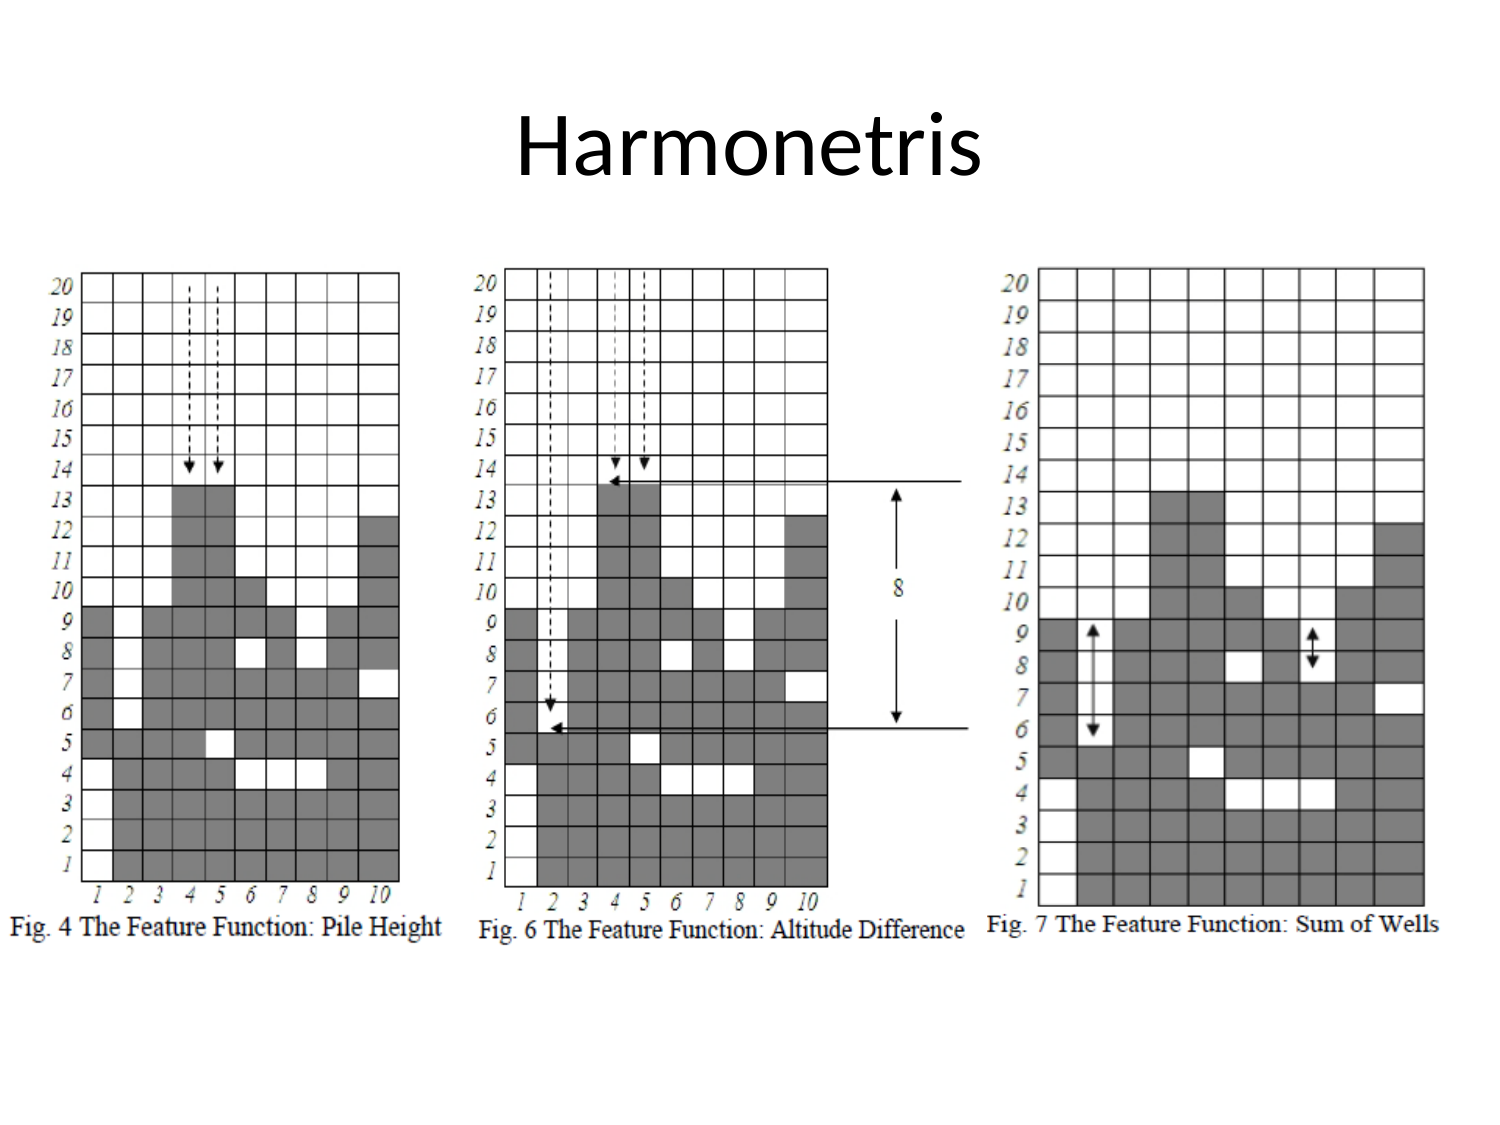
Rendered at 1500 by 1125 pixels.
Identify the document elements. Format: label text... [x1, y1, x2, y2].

picture [0, 264, 451, 951]
picture [987, 264, 1451, 951]
picture [462, 257, 976, 951]
title Harmonetris [75, 45, 1425, 233]
